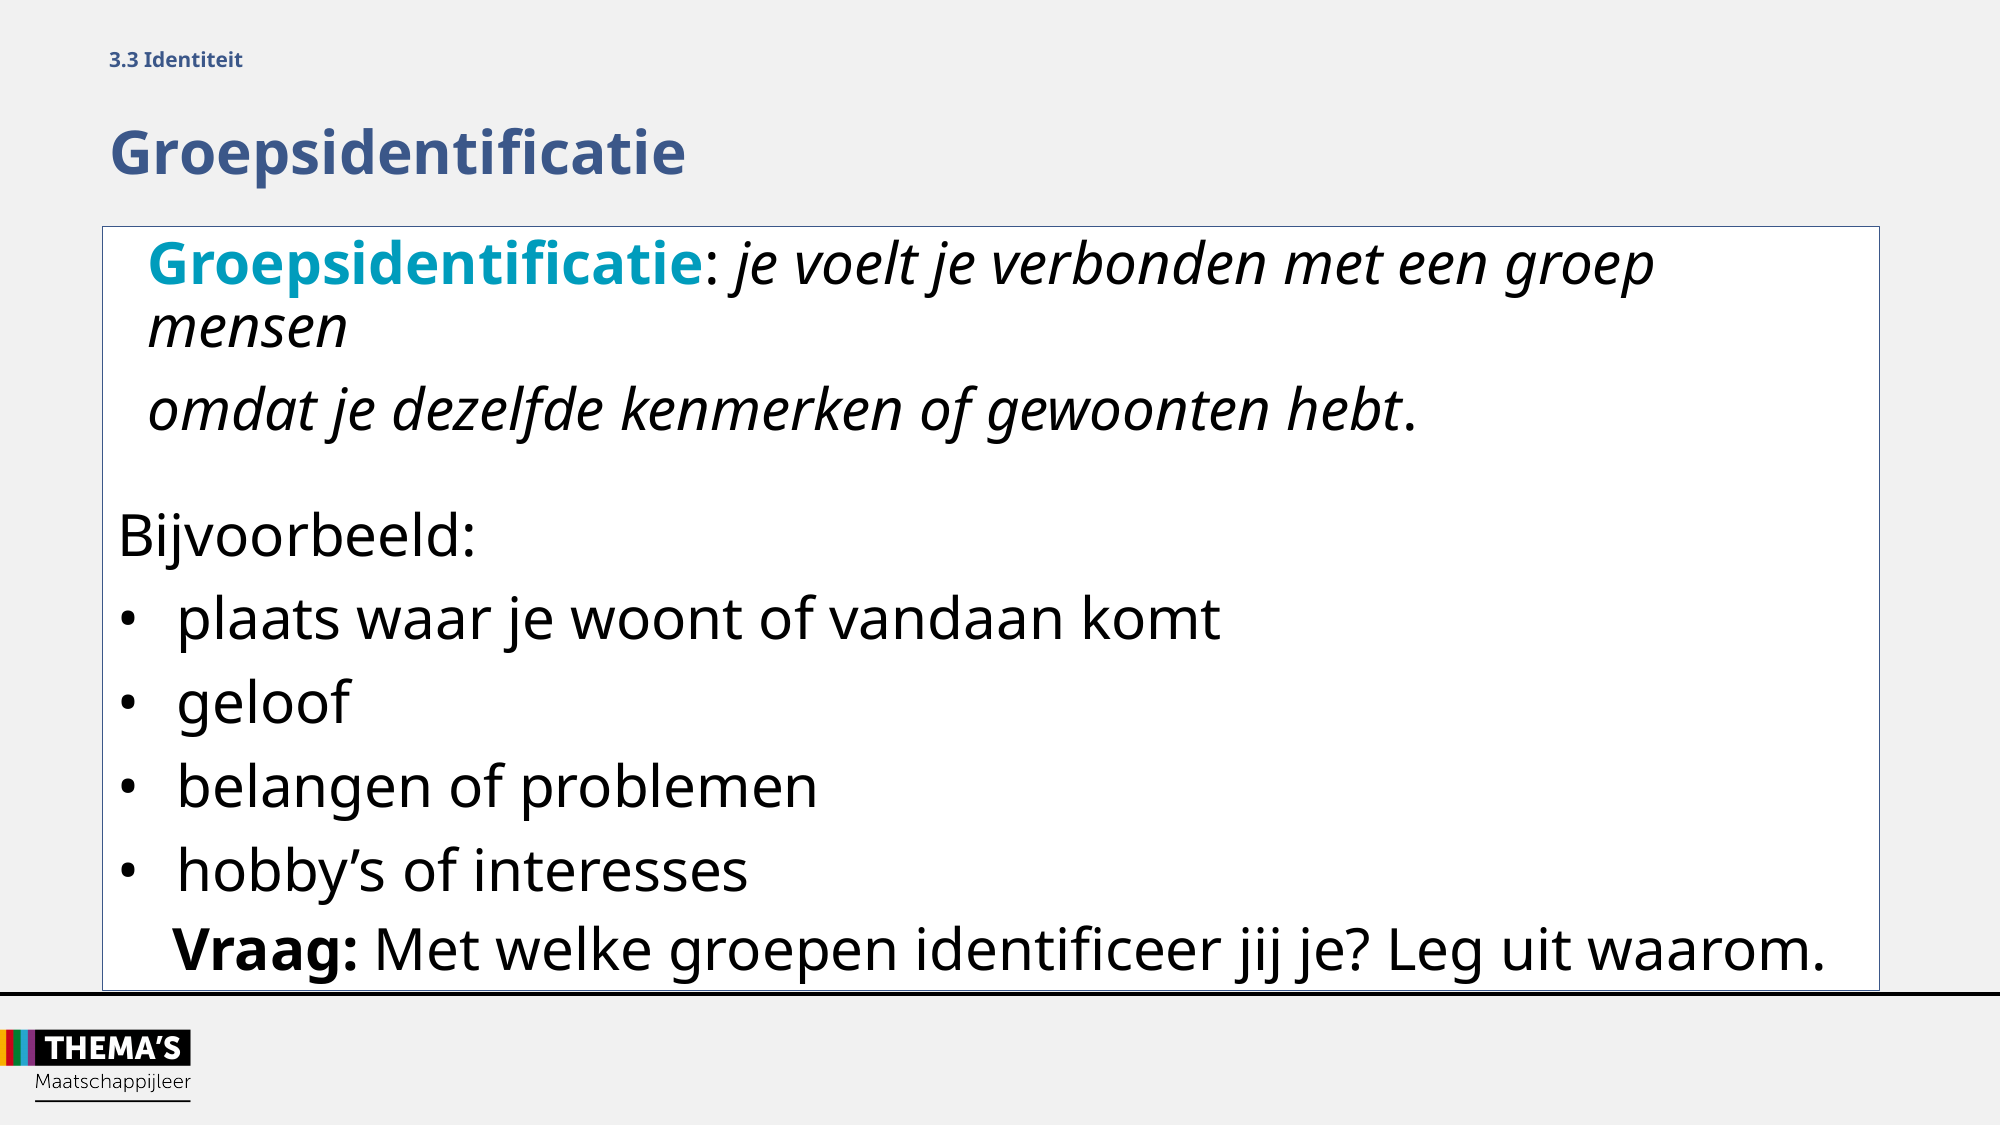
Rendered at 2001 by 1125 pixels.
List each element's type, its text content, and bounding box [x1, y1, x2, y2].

picture [0, 993, 203, 1125]
text_box Vraag: Met welke groepen identificeer jij je? Leg uit waarom. [157, 904, 1843, 990]
list 3.3 Identiteit [94, 33, 941, 88]
list Groepsidentificatie: je voelt je verbonden met een groep mensen omdat je dezelfde kenmerken of gewoonten hebt. Bijvoorbeeld: • plaats waar je woont of vandaan komt • geloof • belangen of problemen • hobby’s of interesses [102, 226, 1880, 991]
list Groepsidentificatie [94, 114, 1879, 205]
